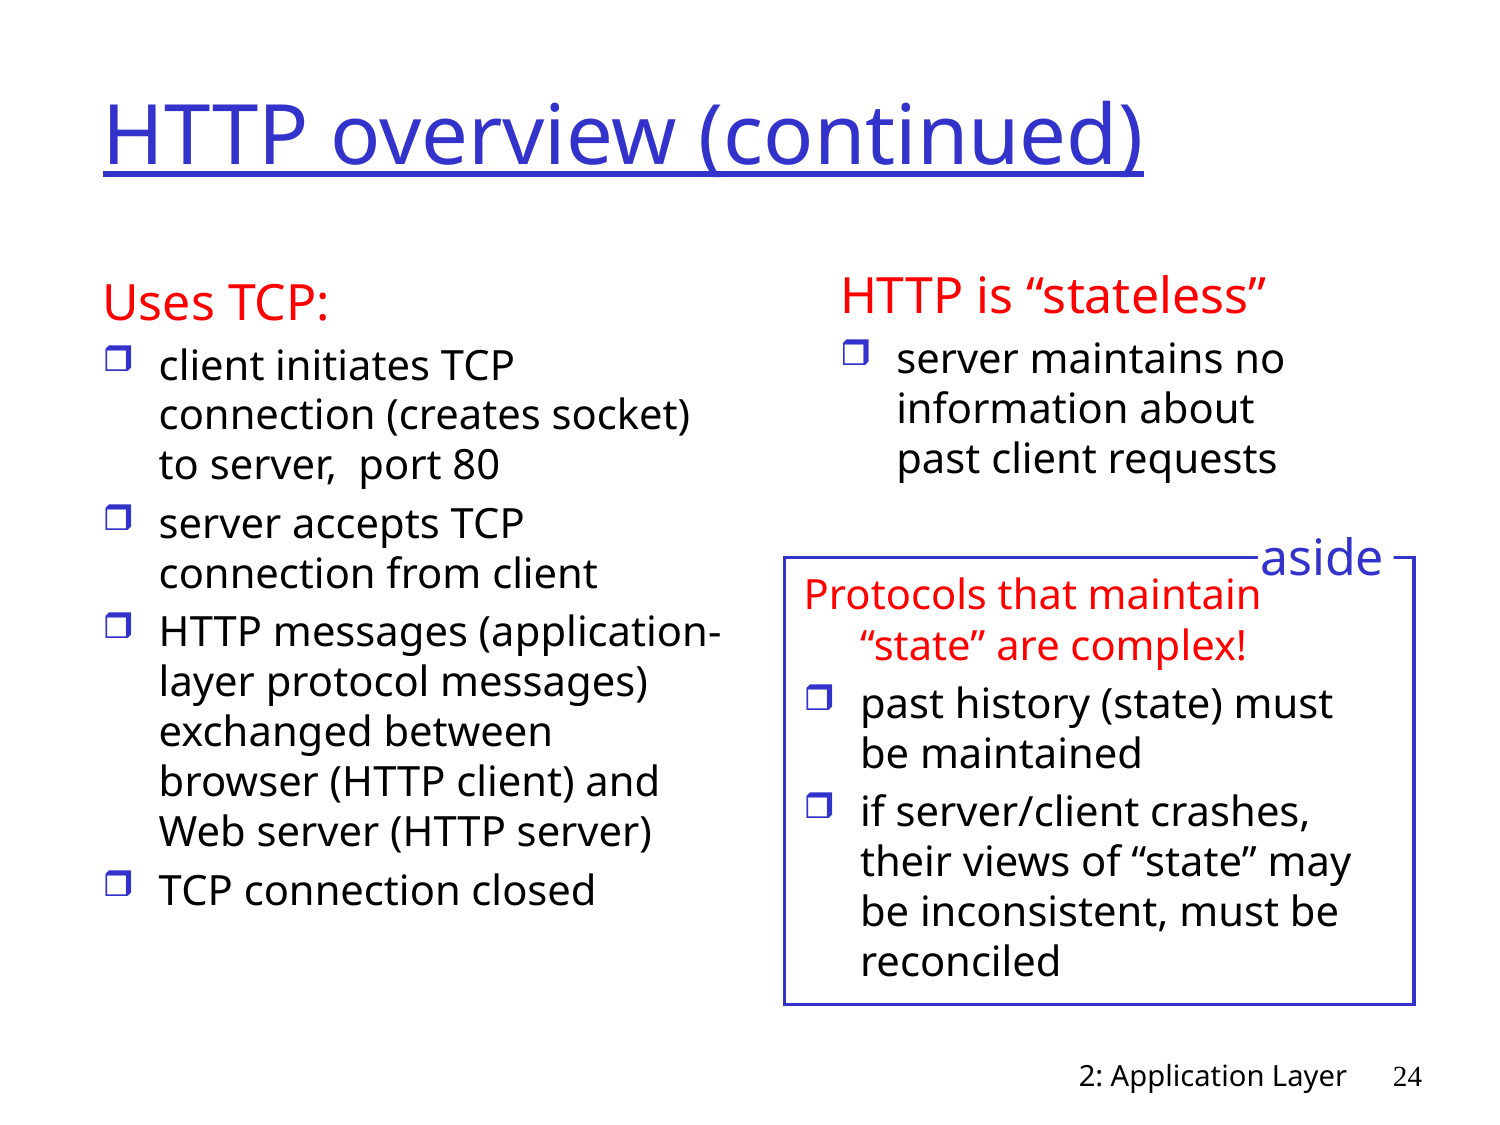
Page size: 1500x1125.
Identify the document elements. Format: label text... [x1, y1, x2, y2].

title HTTP overview (continued) [87, 37, 1363, 226]
list HTTP is “stateless” server maintains no information about past client requests [824, 255, 1346, 505]
text_box Protocols that maintain “state” are complex! past history (state) must be maintained if server/client crashes, their views of “state” may be inconsistent, must be reconciled [789, 560, 1405, 1029]
footer 2: Application Layer [887, 1049, 1362, 1125]
text_box [1400, 557, 1415, 1005]
text_box [784, 557, 1245, 1005]
list Uses TCP: client initiates TCP connection (creates socket) to server, port 80 server accepts TCP connection from client HTTP messages (application-layer protocol messages) exchanged between browser (HTTP client) and Web server (HTTP server) TCP connection closed [87, 262, 740, 1026]
text_box aside [1245, 518, 1400, 594]
slide_number 24 [1362, 1049, 1438, 1125]
